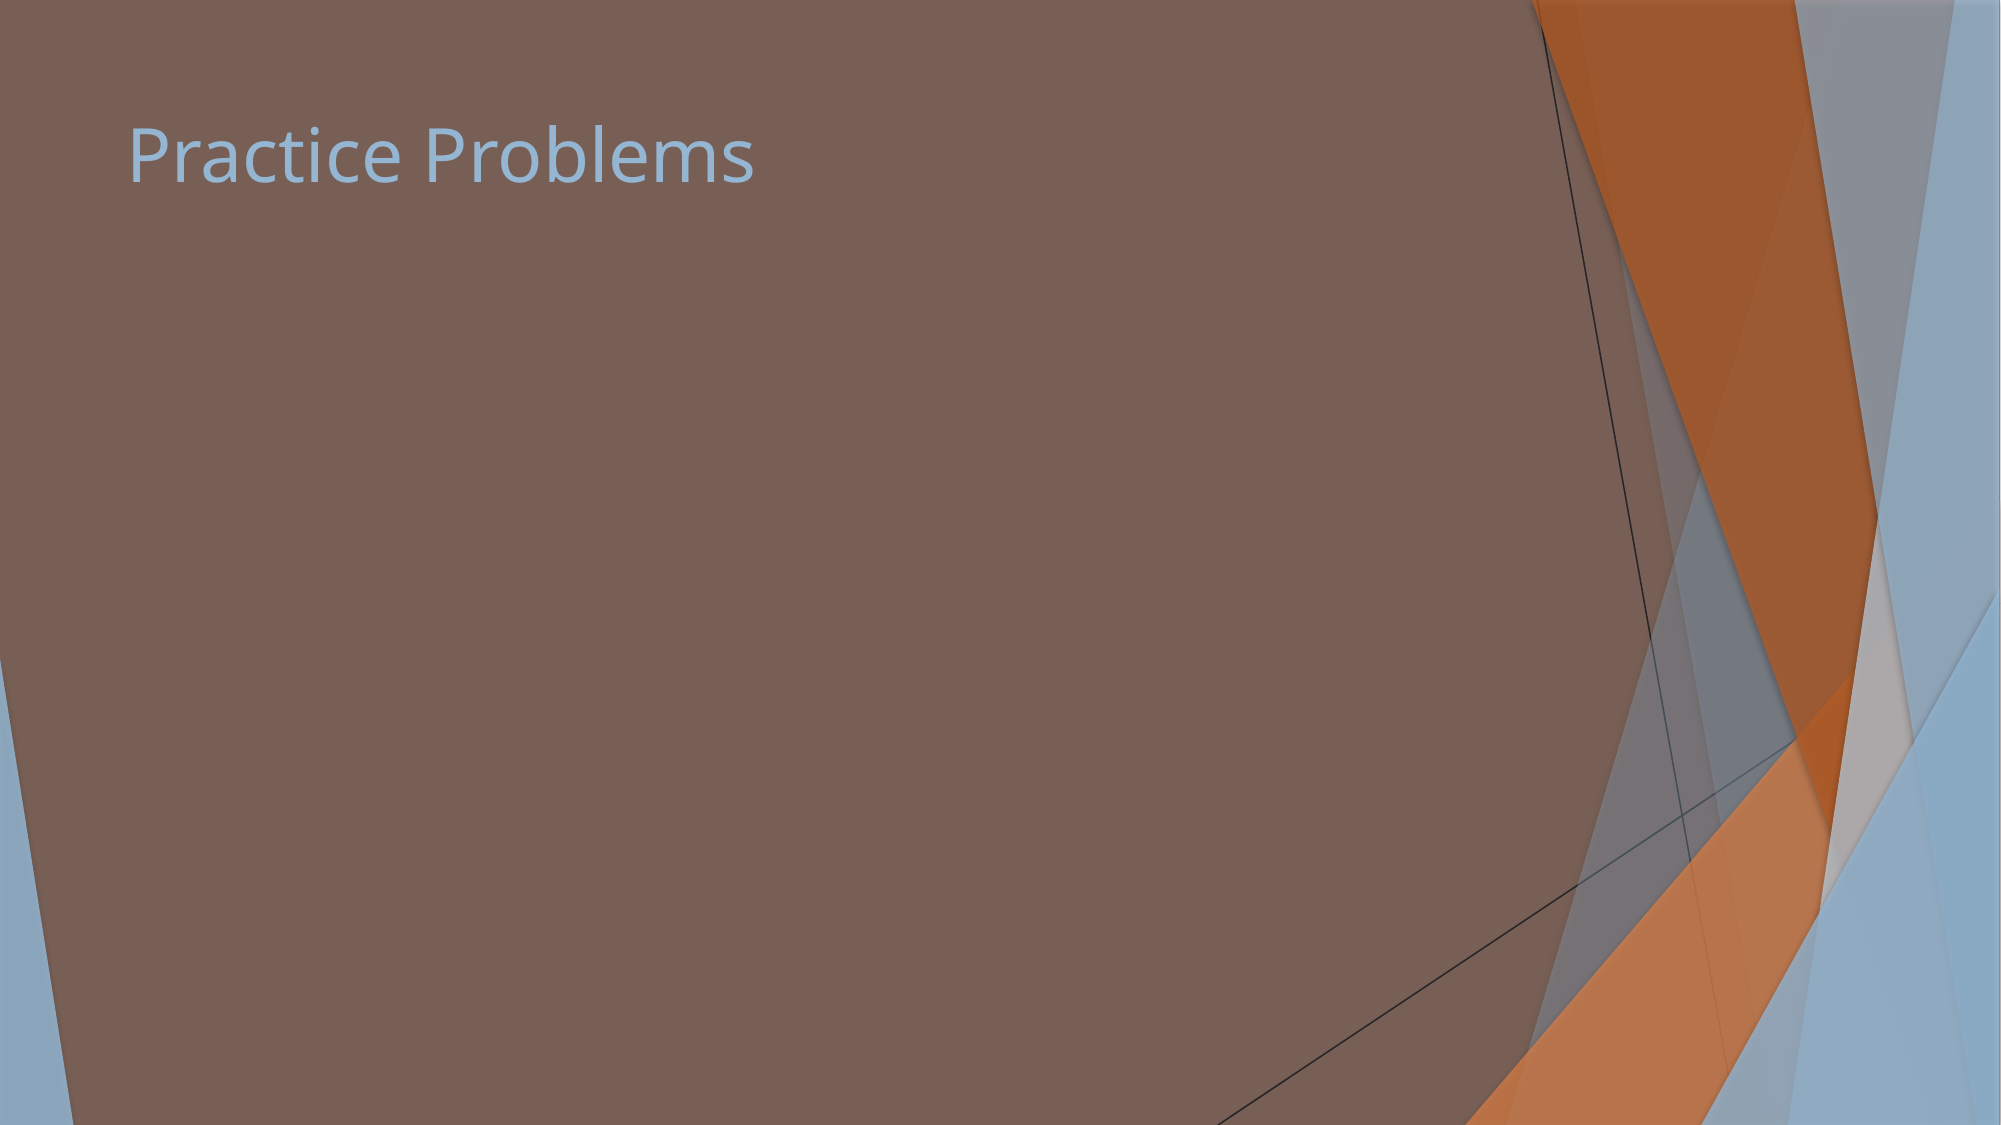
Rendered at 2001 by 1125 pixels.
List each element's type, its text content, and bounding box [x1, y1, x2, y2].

title Practice Problems [111, 99, 1522, 317]
